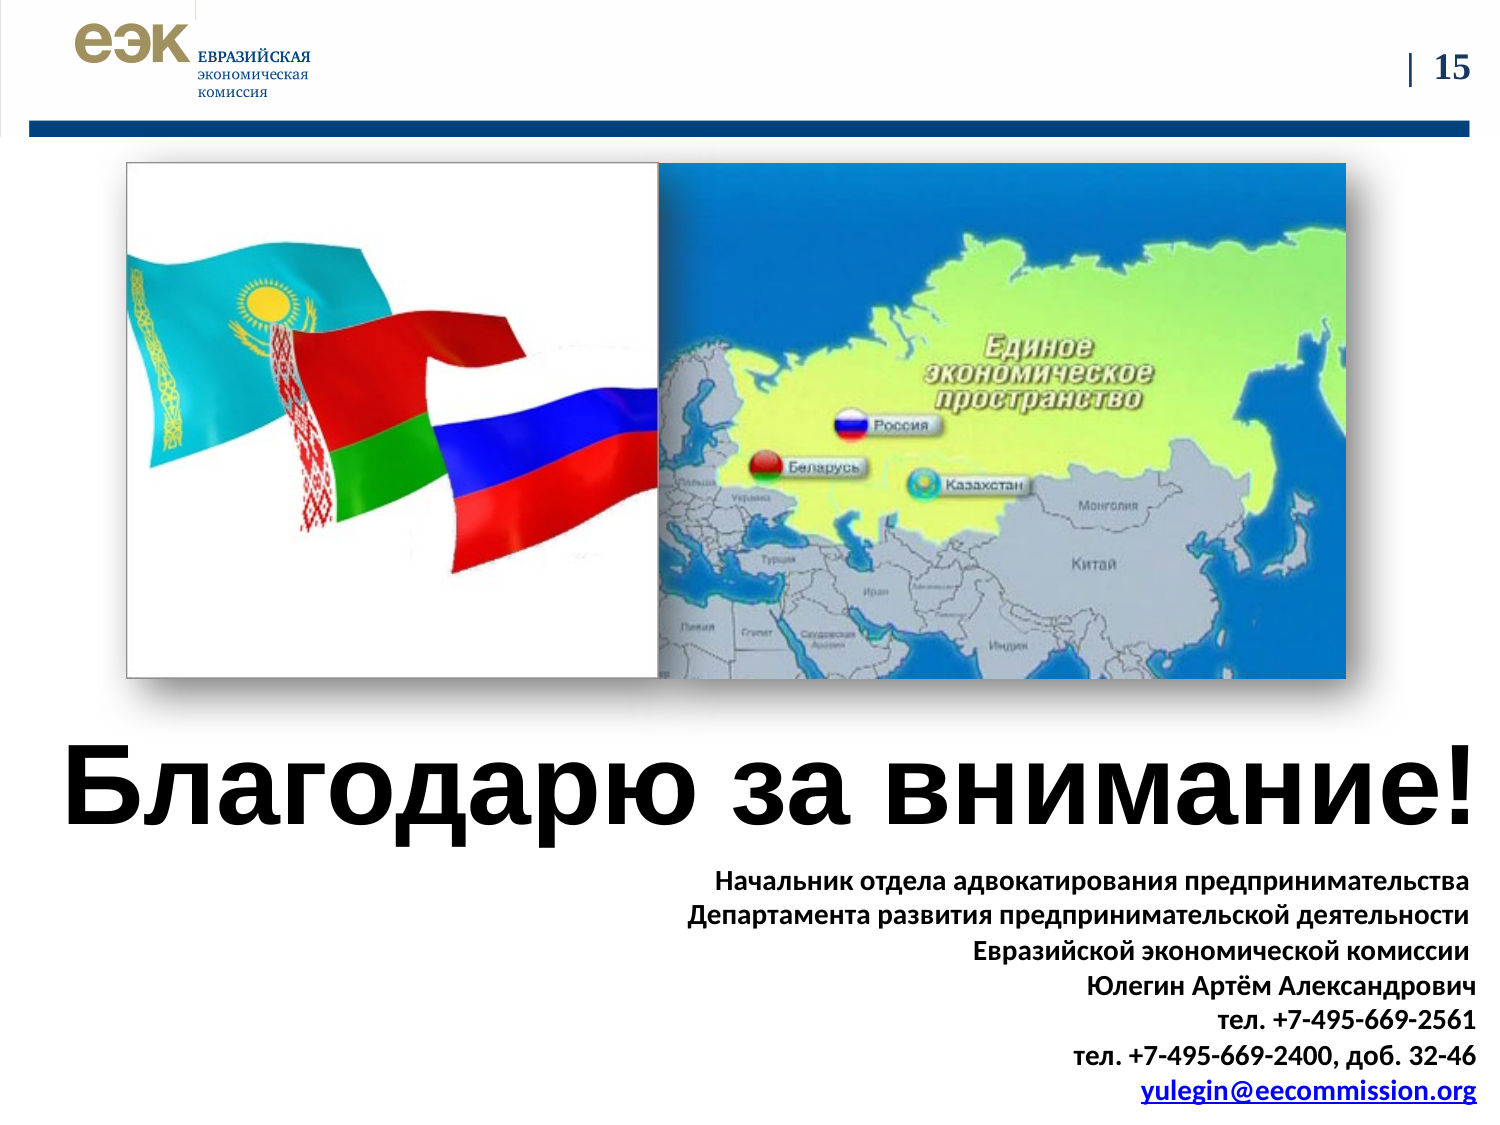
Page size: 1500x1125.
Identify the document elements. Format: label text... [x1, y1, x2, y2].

text_box Начальник отдела адвокатирования предпринимательства Департамента развития предпринимательской деятельности Евразийской экономической комиссии Юлегин Артём Александрович тел. +7-495-669-2561 тел. +7-495-669-2400, доб. 32-46 yulegin@eecommission.org [34, 853, 1492, 1125]
picture [126, 162, 1346, 679]
text_box Благодарю за внимание! [43, 702, 1500, 855]
text_box | 15 [1391, 34, 1492, 98]
